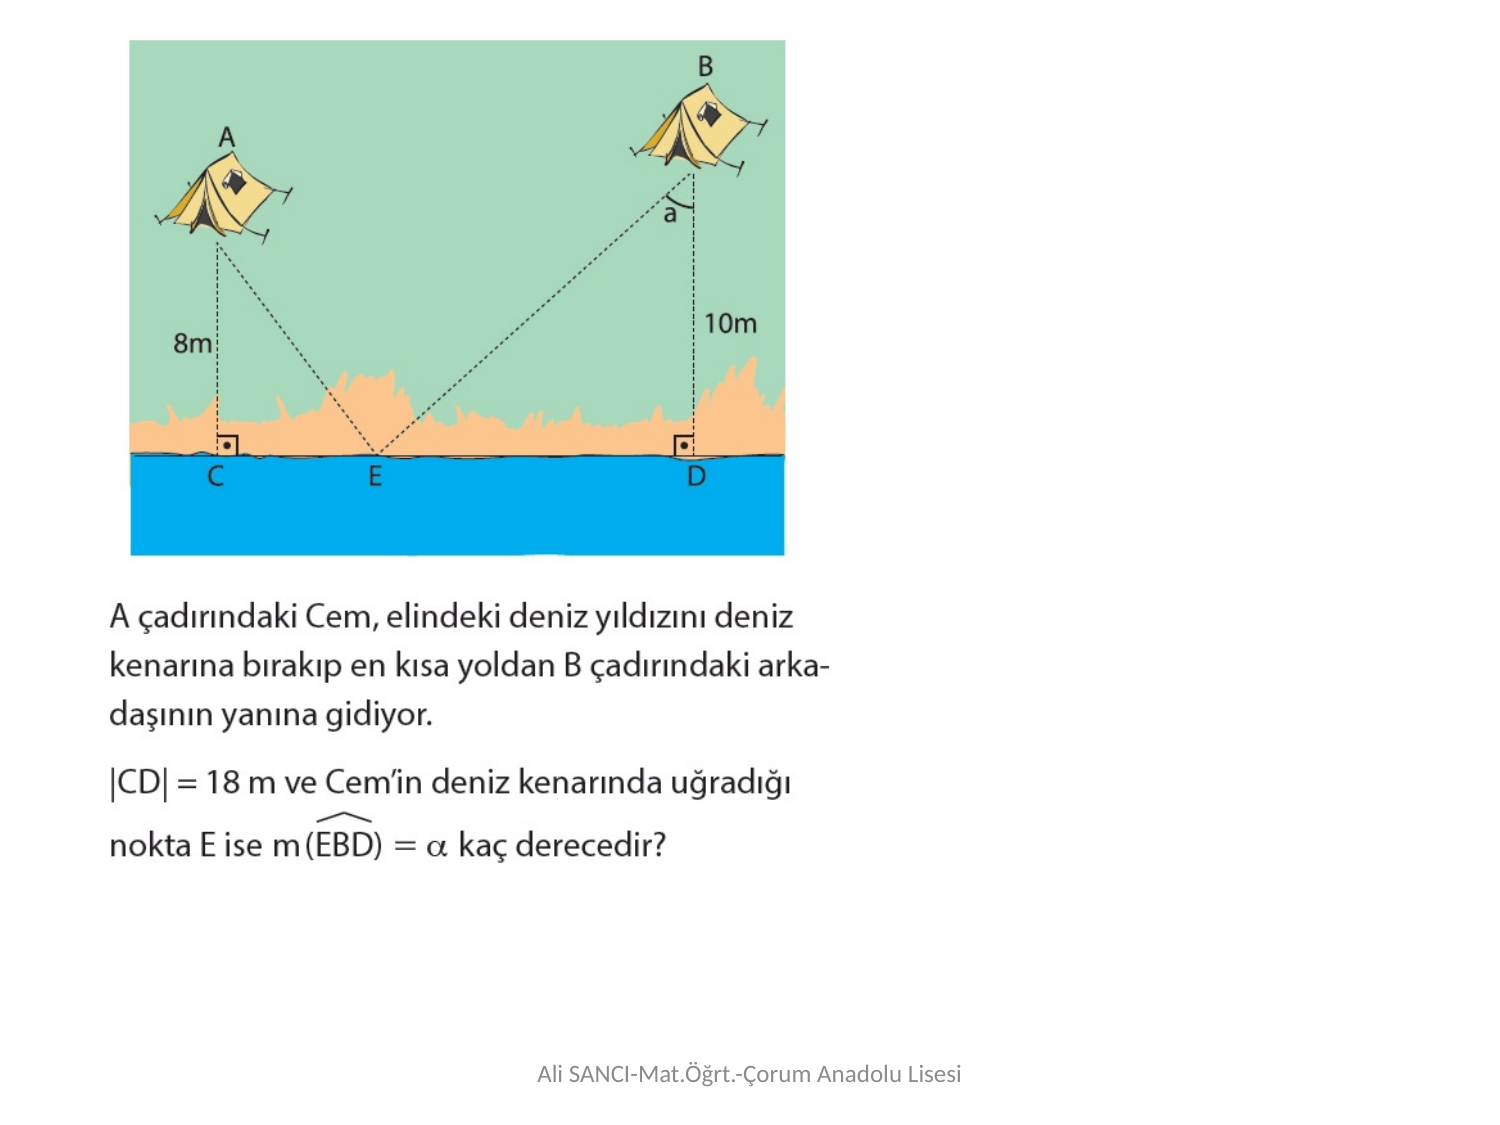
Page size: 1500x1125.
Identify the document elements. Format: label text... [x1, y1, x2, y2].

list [100, 30, 833, 877]
footer Ali SANCI-Mat.Öğrt.-Çorum Anadolu Lisesi [512, 1042, 988, 1103]
